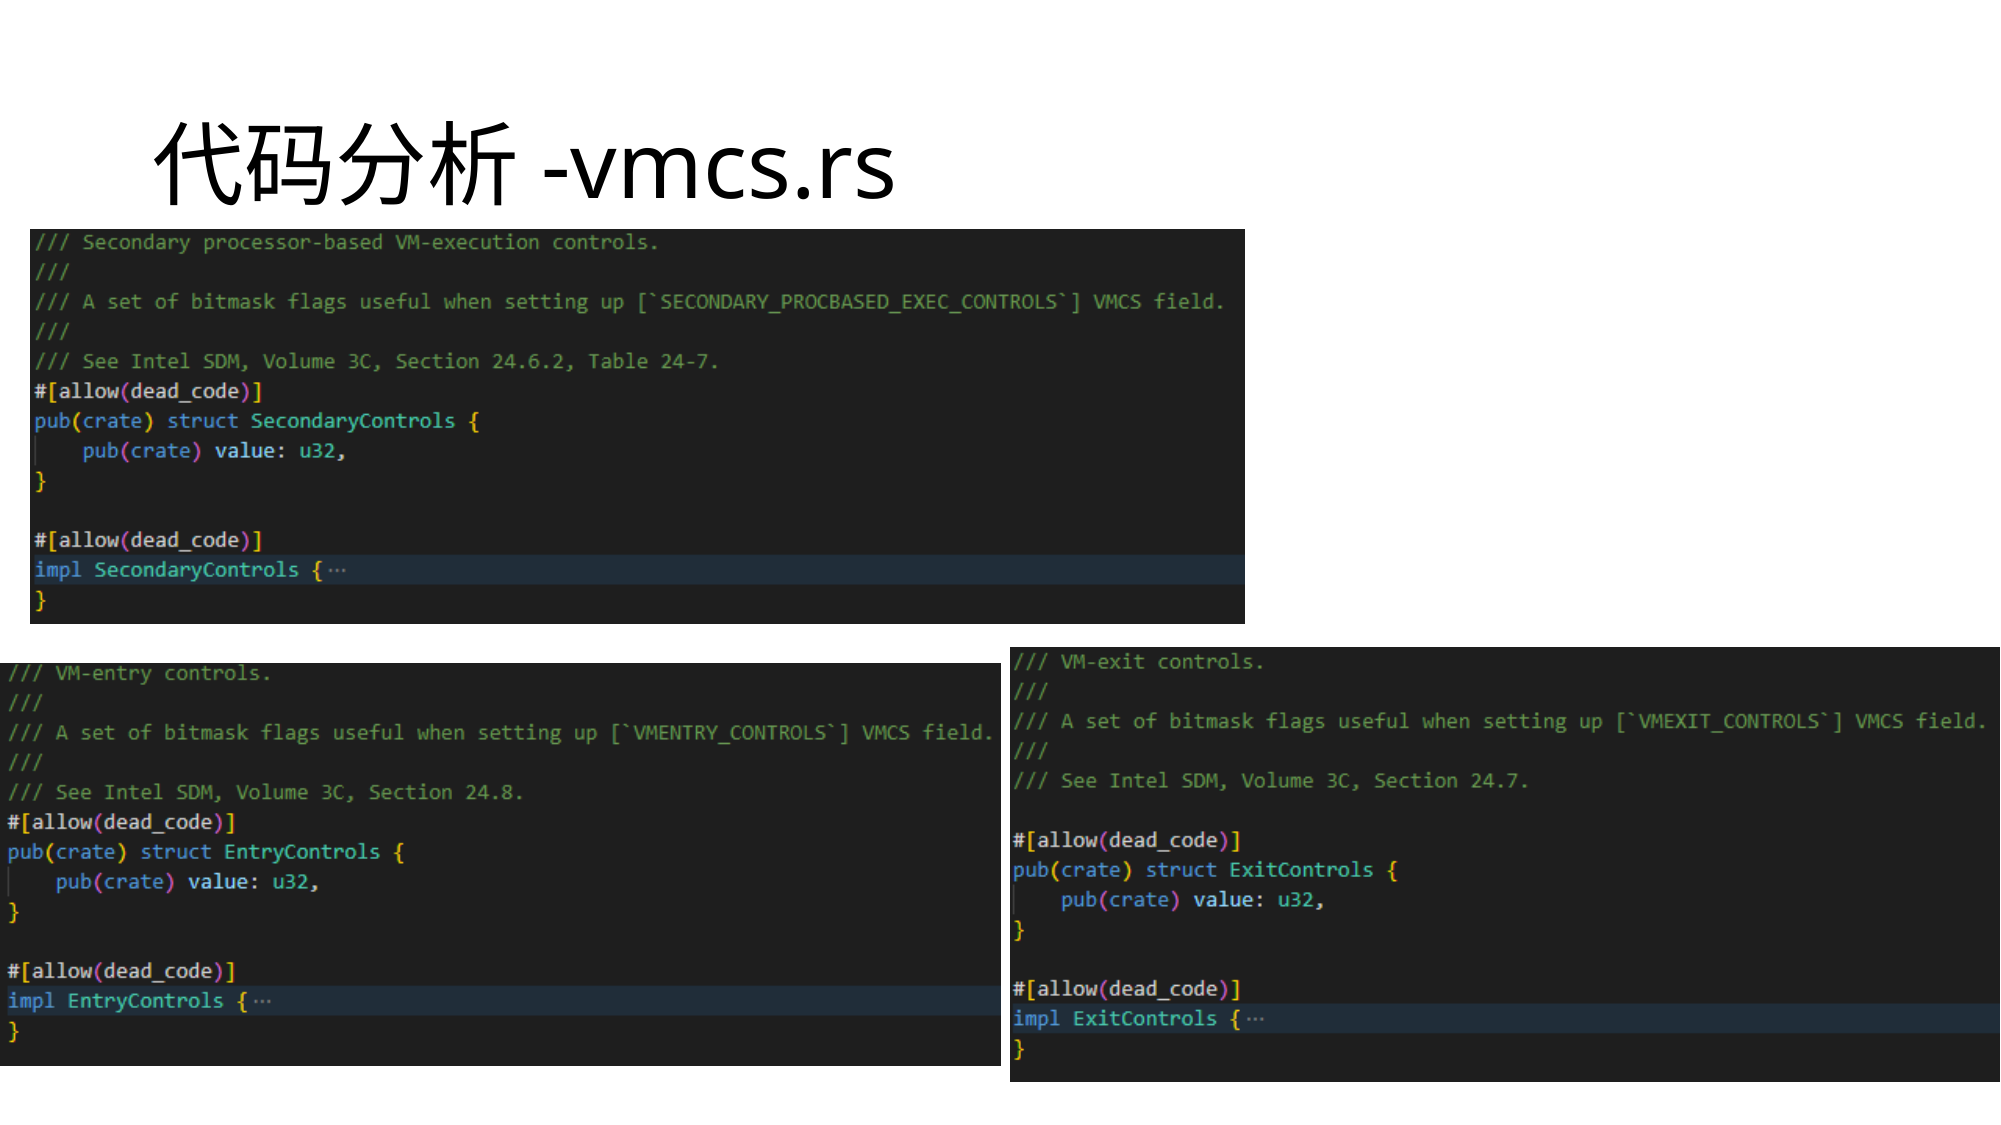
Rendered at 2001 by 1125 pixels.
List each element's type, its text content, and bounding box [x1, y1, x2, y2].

picture [1010, 646, 2000, 1082]
title 代码分析-vmcs.rs [137, 59, 1863, 278]
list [30, 229, 1245, 624]
picture [0, 663, 1001, 1066]
